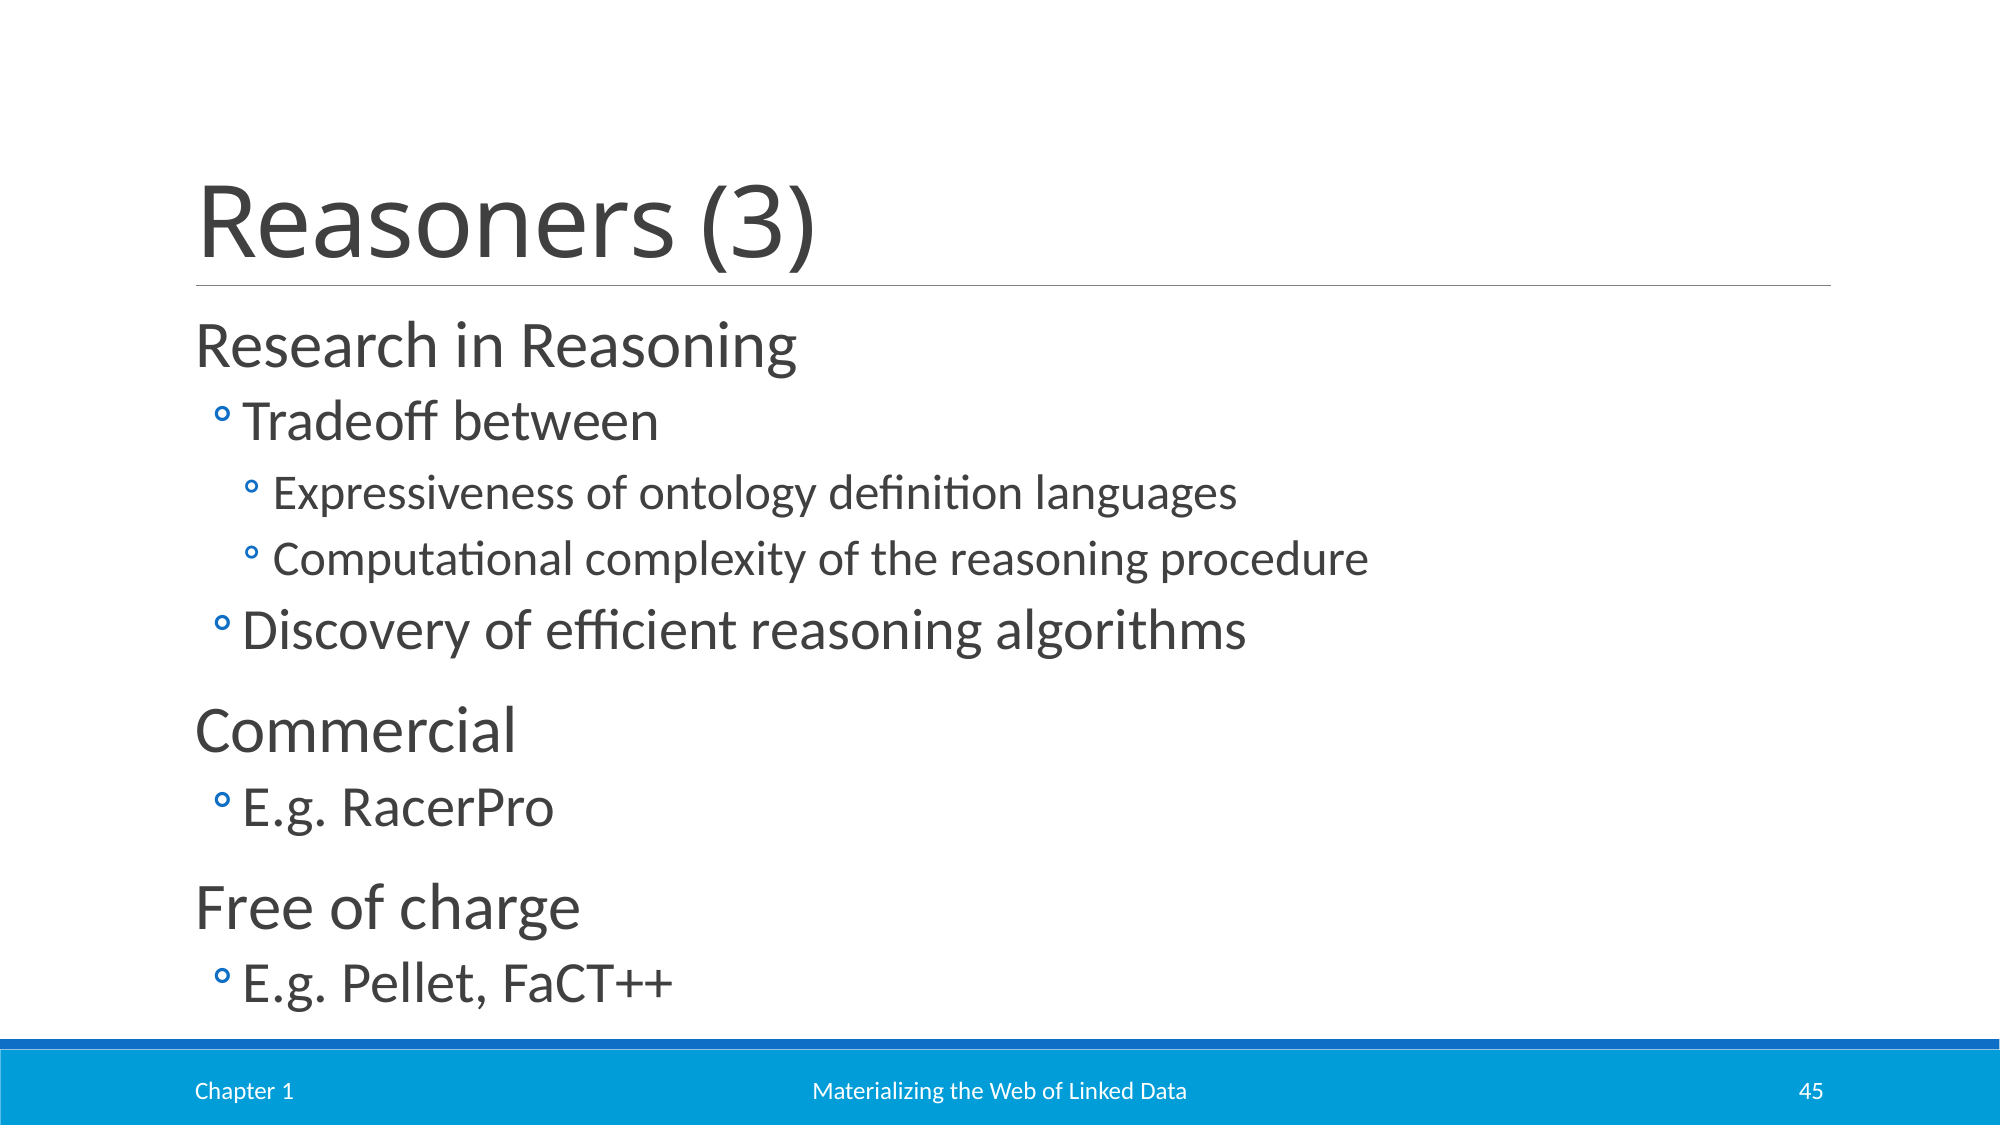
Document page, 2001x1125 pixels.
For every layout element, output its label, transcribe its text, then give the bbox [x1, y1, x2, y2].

slide_number Chapter 1 [180, 1059, 586, 1120]
footer Materializing the Web of Linked Data [604, 1059, 1396, 1120]
slide_number 45 [1624, 1059, 1840, 1120]
title Reasoners (3) [180, 47, 1830, 285]
list Research in Reasoning Tradeoff between Expressiveness of ontology definition languages Computational complexity of the reasoning procedure Discovery of efficient reasoning algorithms Commercial E.g. RacerPro Free of charge E.g. Pellet, FaCT++ [180, 302, 1830, 963]
